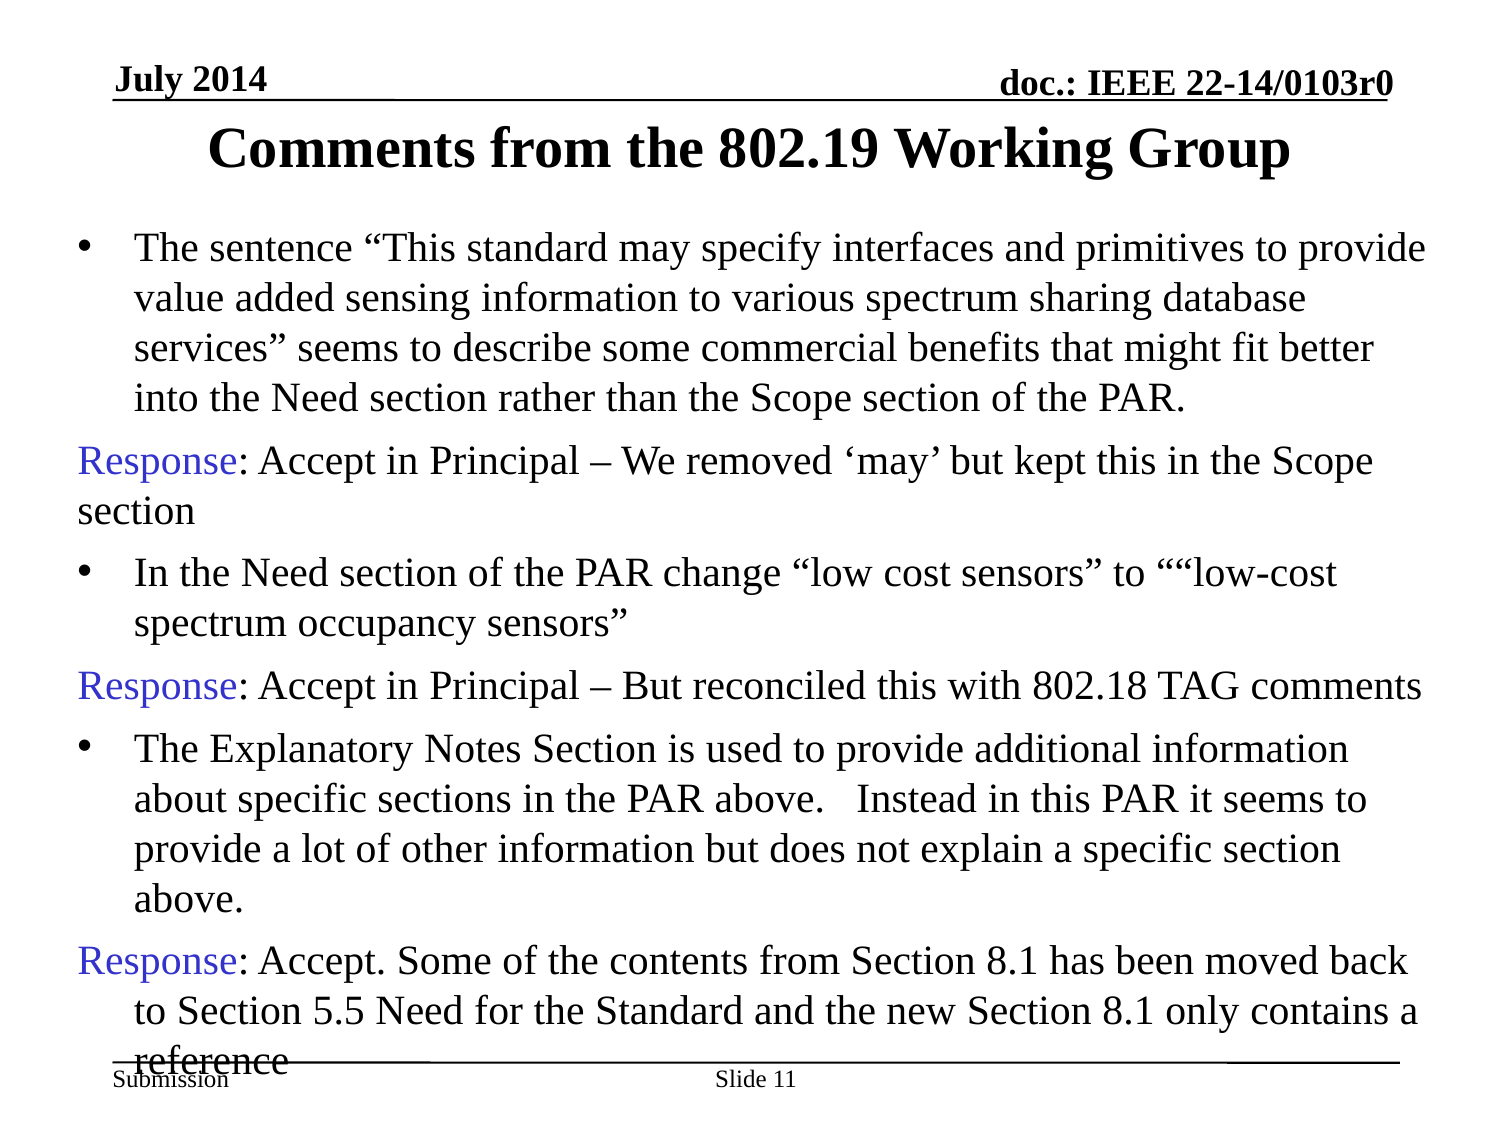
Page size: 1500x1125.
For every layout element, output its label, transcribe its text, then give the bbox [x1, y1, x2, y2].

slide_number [114, 54, 423, 100]
list The sentence “This standard may specify interfaces and primitives to provide value added sensing information to various spectrum sharing database services” seems to describe some commercial benefits that might fit better into the Need section rather than the Scope section of the PAR. Response: Accept in Principal – We removed ‘may’ but kept this in the Scope section In the Need section of the PAR change “low cost sensors” to ““low-cost spectrum occupancy sensors” Response: Accept in Principal – But reconciled this with 802.18 TAG comments The Explanatory Notes Section is used to provide additional information about specific sections in the PAR above. Instead in this PAR it seems to provide a lot of other information but does not explain a specific section above. Response: Accept. Some of the contents from Section 8.1 has been moved back to Section 5.5 Need for the Standard and the new Section 8.1 only contains a reference [62, 212, 1463, 1038]
slide_number Slide 11 [712, 1061, 800, 1123]
title Comments from the 802.19 Working Group [112, 74, 1388, 212]
